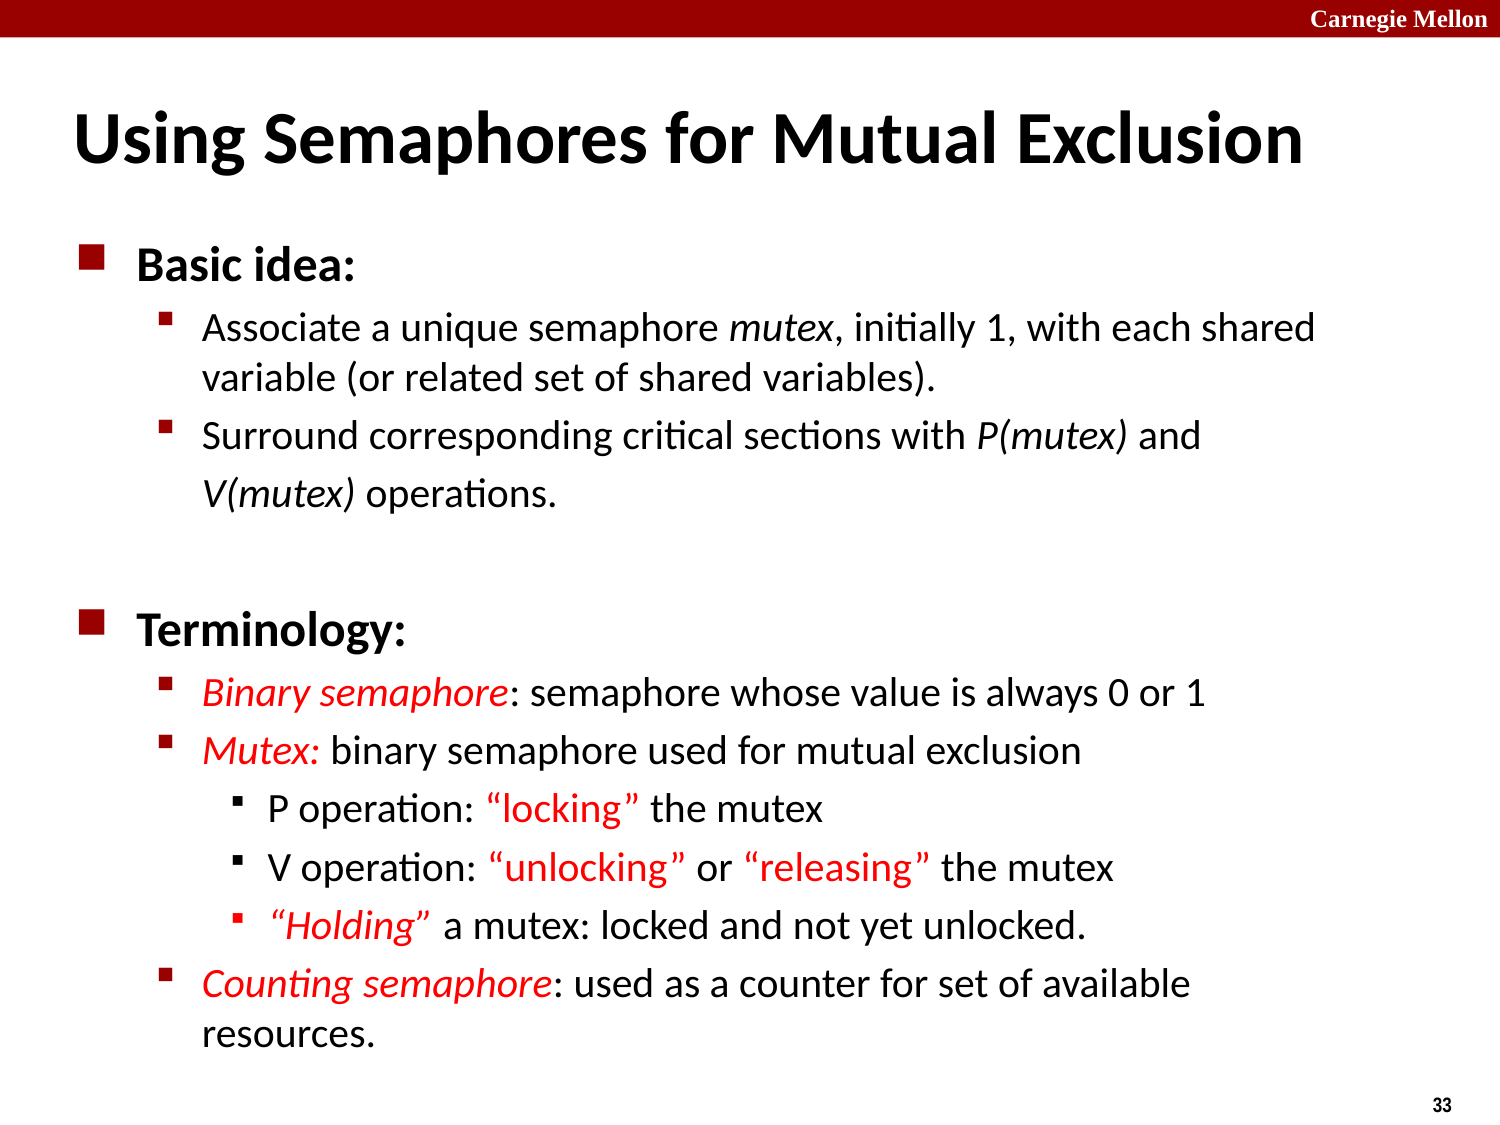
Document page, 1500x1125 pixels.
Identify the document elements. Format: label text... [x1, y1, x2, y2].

title Using Semaphores for Mutual Exclusion [58, 71, 1361, 197]
list Basic idea: Associate a unique semaphore mutex, initially 1, with each shared variable (or related set of shared variables). Surround corresponding critical sections with P(mutex) and V(mutex) operations. Terminology: Binary semaphore: semaphore whose value is always 0 or 1 Mutex: binary semaphore used for mutual exclusion P operation: “locking” the mutex V operation: “unlocking” or “releasing” the mutex “Holding” a mutex: locked and not yet unlocked. Counting semaphore: used as a counter for set of available resources. [64, 223, 1361, 1040]
